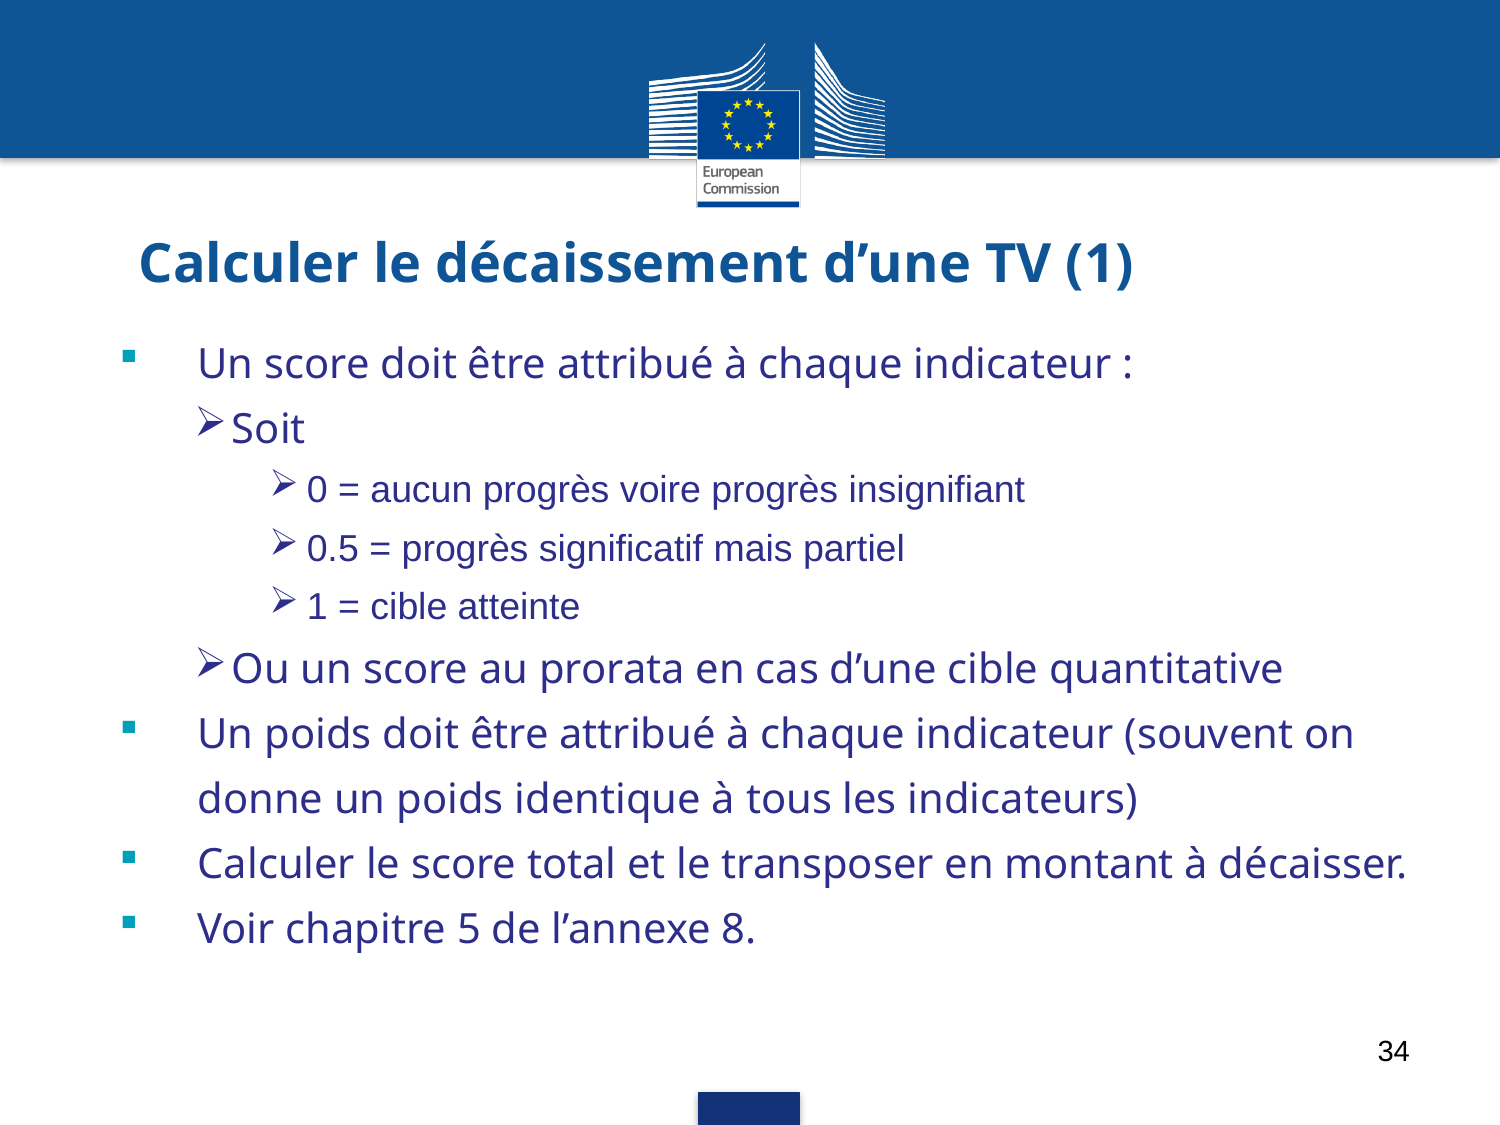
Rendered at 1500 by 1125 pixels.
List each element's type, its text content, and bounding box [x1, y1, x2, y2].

title Calculer le décaissement d’une TV (1) [64, 219, 1416, 303]
list Un score doit être attribué à chaque indicateur : Soit 0 = aucun progrès voire progrès insignifiant 0.5 = progrès significatif mais partiel 1 = cible atteinte Ou un score au prorata en cas d’une cible quantitative Un poids doit être attribué à chaque indicateur (souvent on donne un poids identique à tous les indicateurs) Calculer le score total et le transposer en montant à décaisser. Voir chapitre 5 de l’annexe 8. [29, 314, 1436, 1048]
picture [649, 42, 885, 208]
slide_number 34 [1074, 1024, 1425, 1103]
